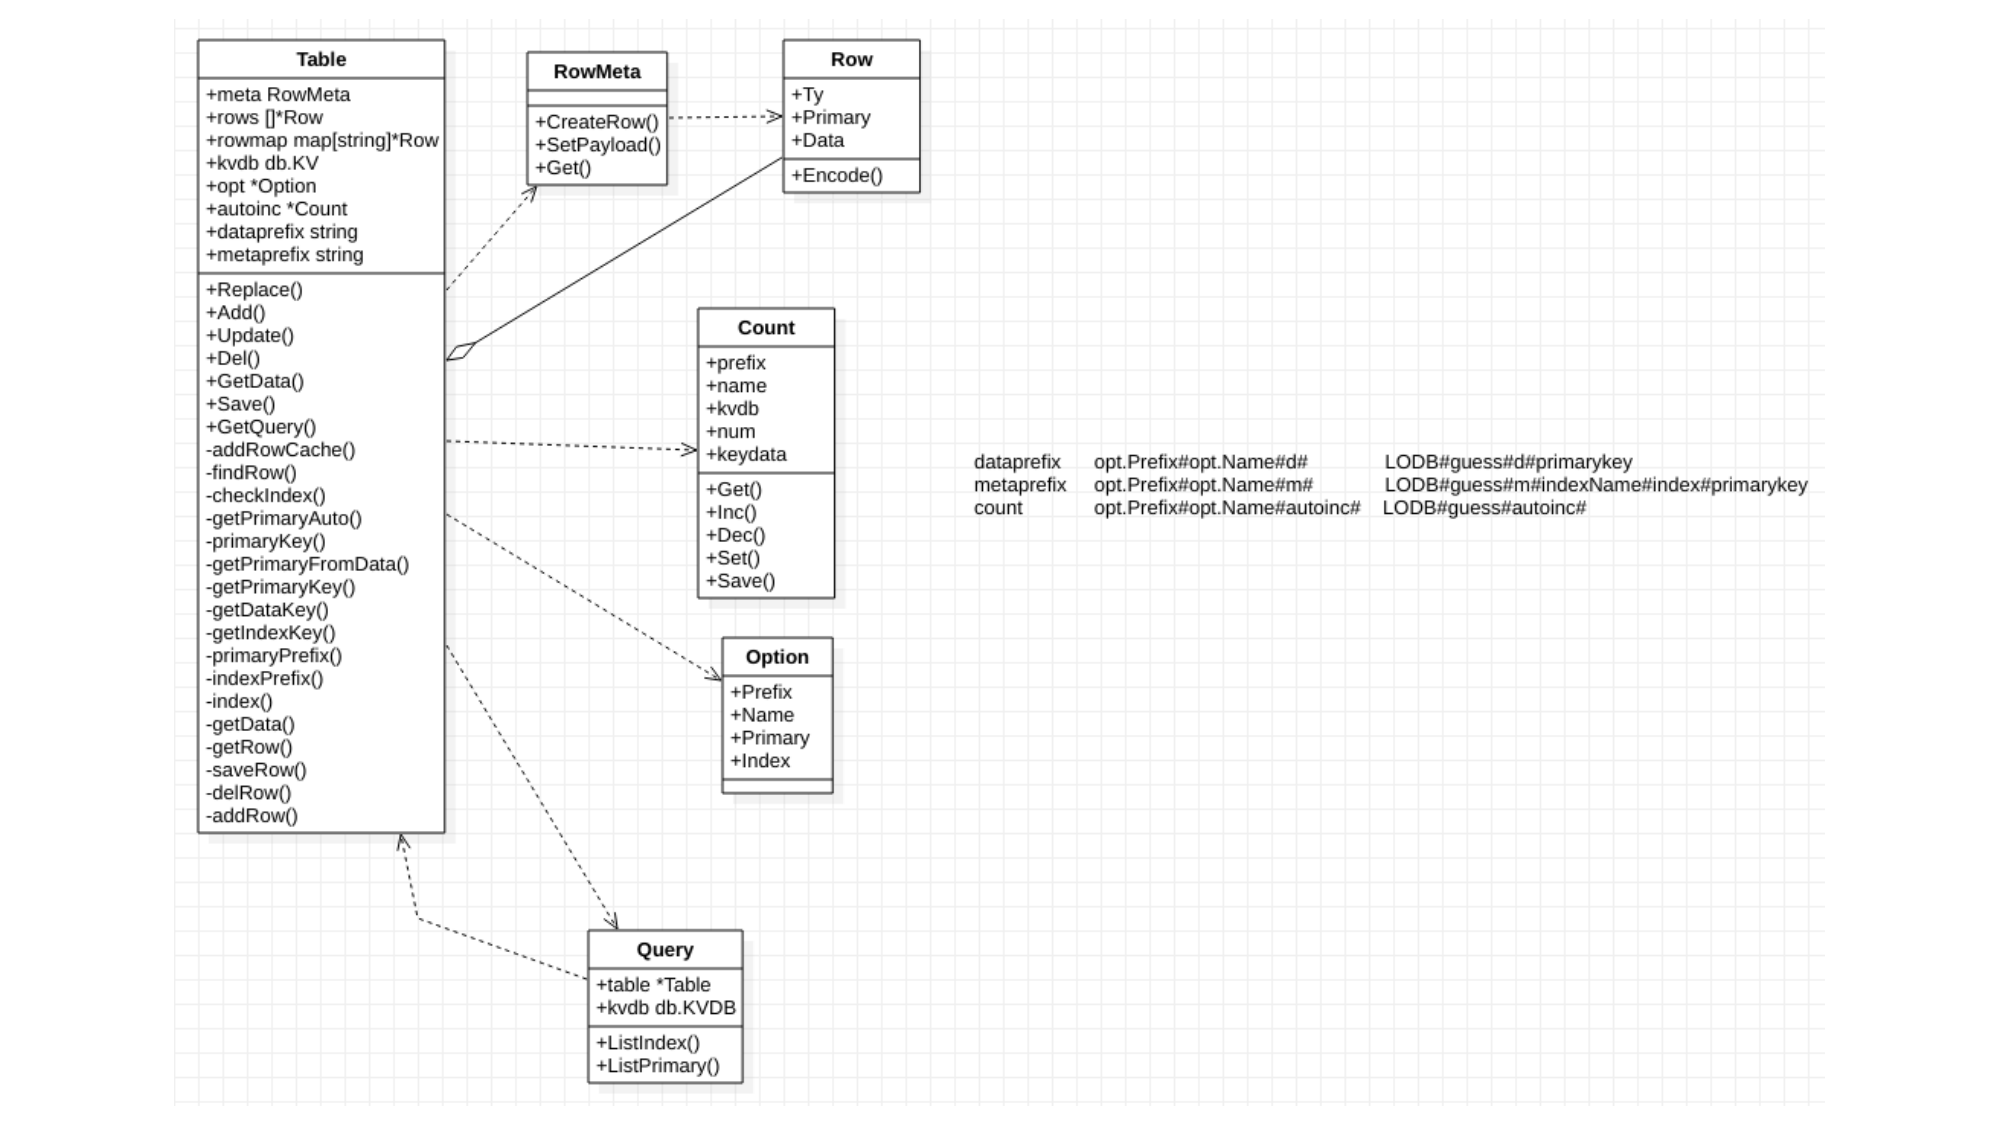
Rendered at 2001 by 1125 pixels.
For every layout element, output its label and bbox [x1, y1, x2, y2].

picture [174, 19, 1825, 1106]
